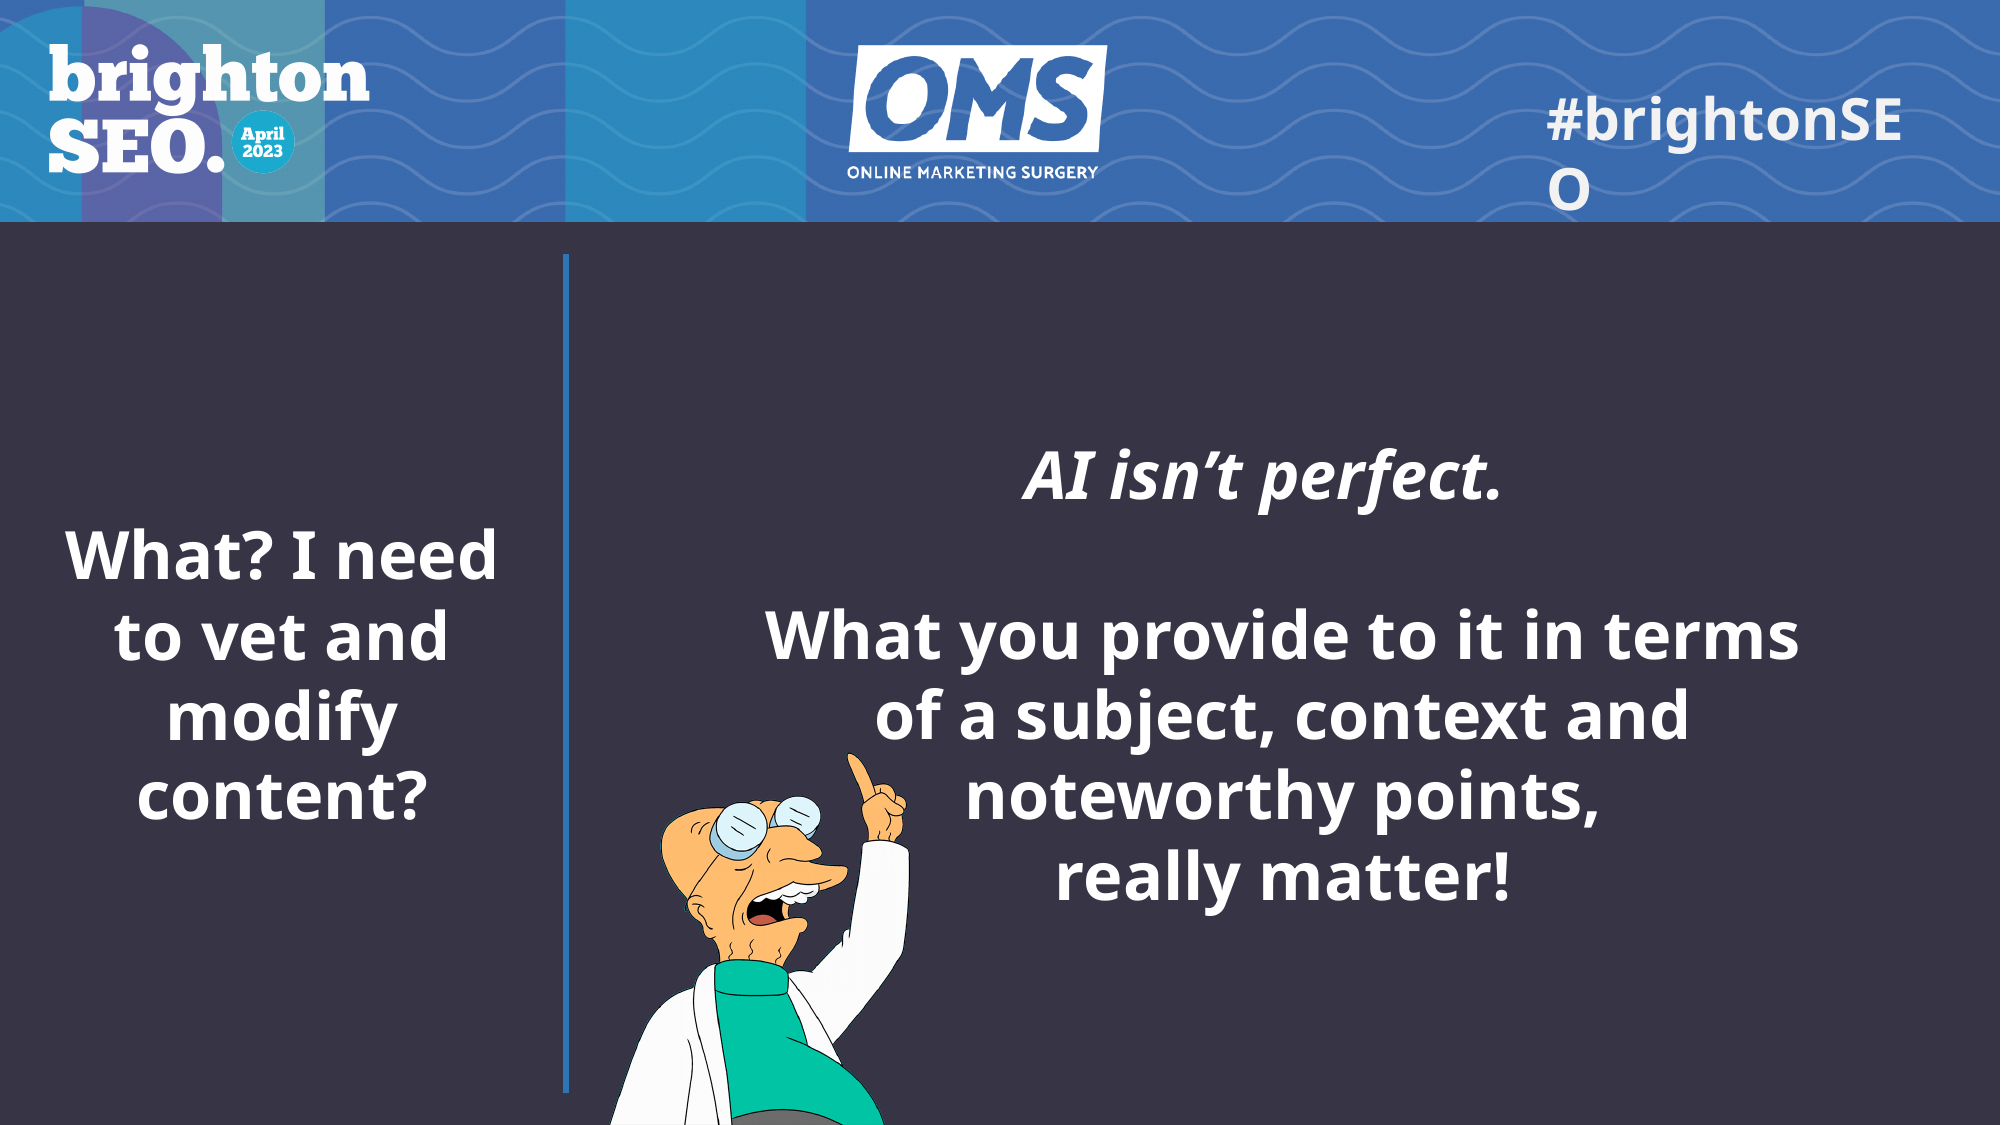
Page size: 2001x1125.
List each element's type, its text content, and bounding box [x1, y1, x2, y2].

picture [600, 751, 917, 1125]
picture [0, 0, 2000, 222]
text_box What? I need to vet and modify content? [32, 253, 533, 1093]
text_box #brightonSEO [1531, 222, 1952, 230]
text_box AI isn’t perfect. What you provide to it in terms of a subject, context and noteworthy points, really matter! [600, 253, 1966, 1093]
